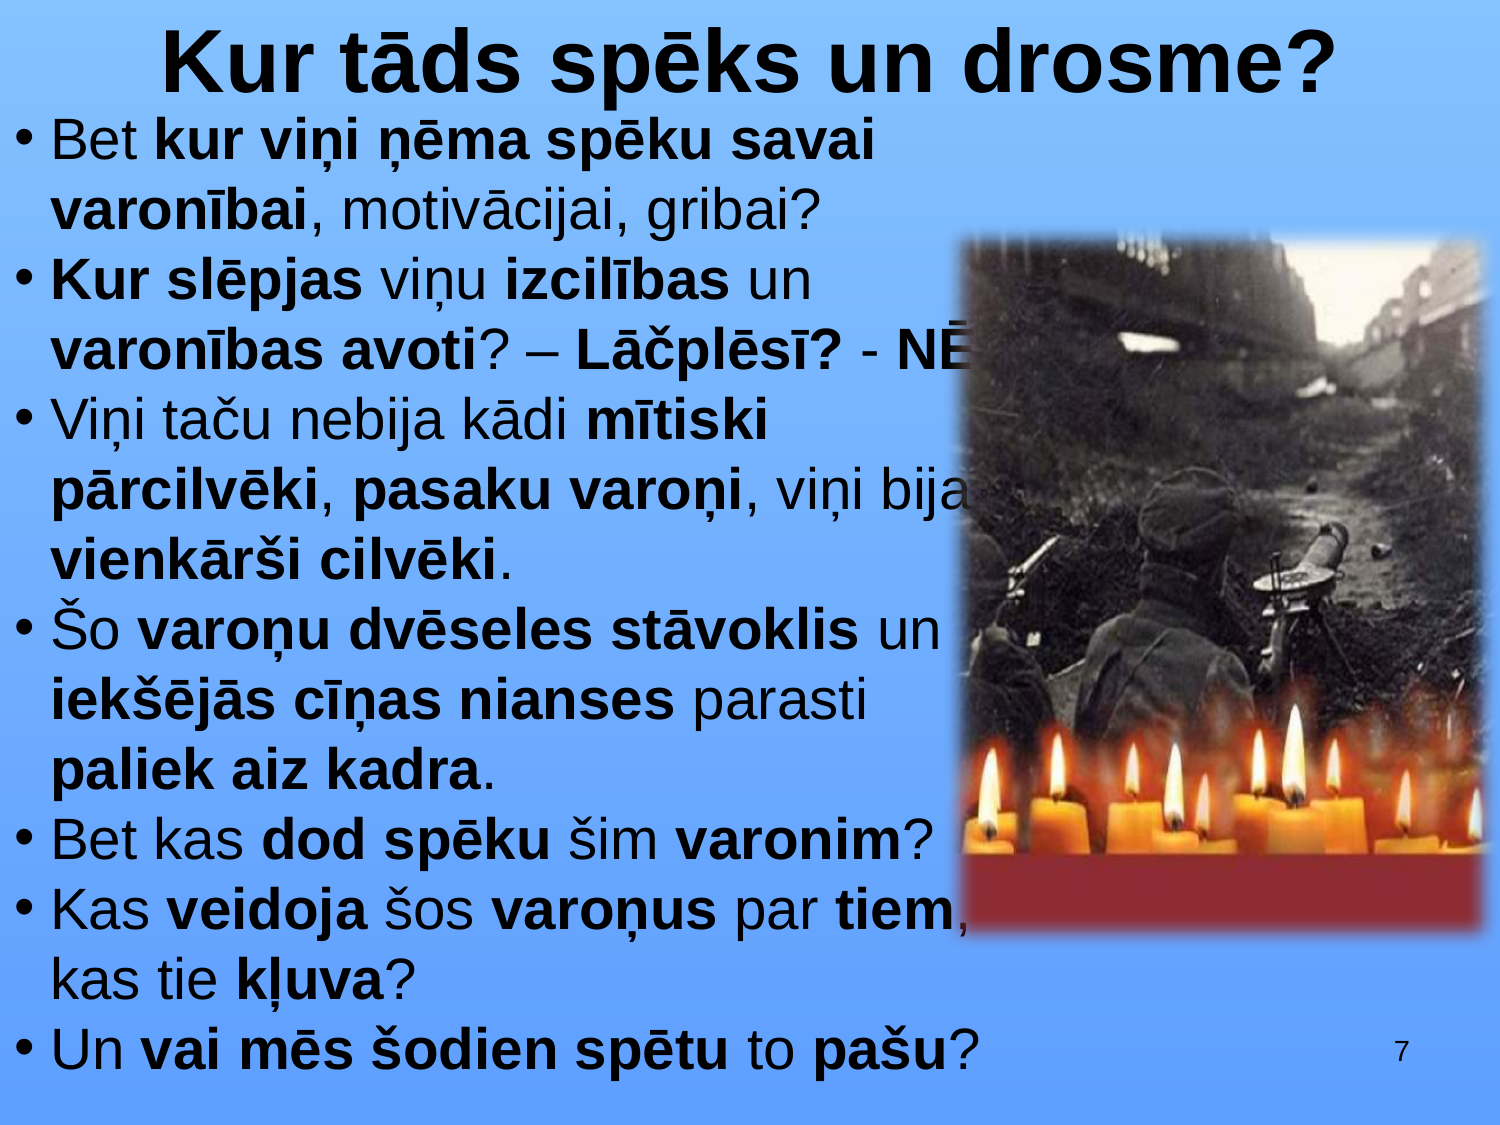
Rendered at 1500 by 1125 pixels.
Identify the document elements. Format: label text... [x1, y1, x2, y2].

title Kur tāds spēks un drosme? [0, 0, 1500, 114]
text_box Bet kur viņi ņēma spēku savai varonībai, motivācijai, gribai? Kur slēpjas viņu izcilības un varonības avoti? – Lāčplēsī? - NĒ Viņi taču nebija kādi mītiski pārcilvēki, pasaku varoņi, viņi bija vienkārši cilvēki. Šo varoņu dvēseles stāvoklis un iekšējās cīņas nianses parasti paliek aiz kadra. Bet kas dod spēku šim varonim? Kas veidoja šos varoņus par tiem, kas tie kļuva? Un vai mēs šodien spētu to pašu? [0, 93, 1067, 1089]
slide_number 7 [1074, 1024, 1426, 1103]
picture [941, 222, 1500, 950]
